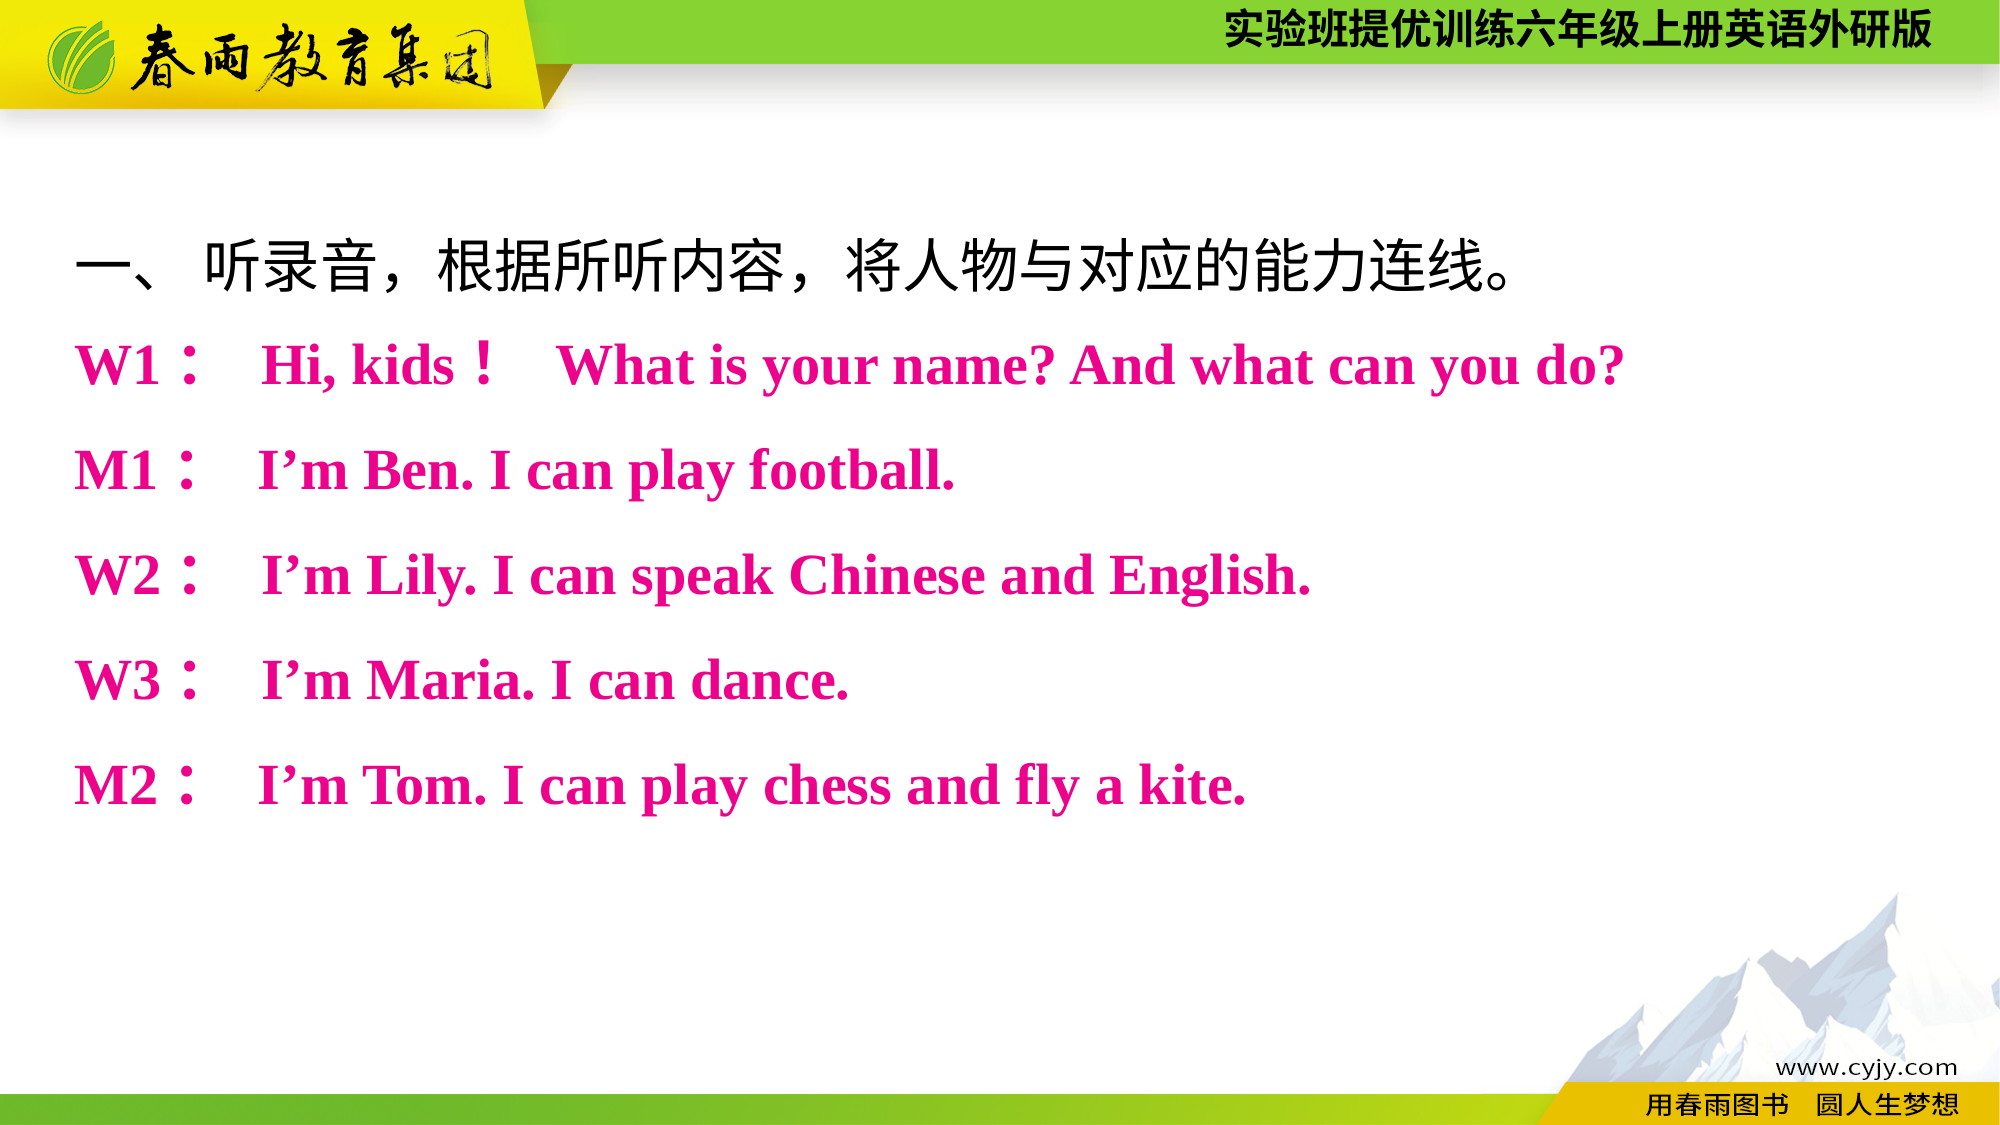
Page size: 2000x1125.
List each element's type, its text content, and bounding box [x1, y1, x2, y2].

list 一、 听录音，根据所听内容，将人物与对应的能力连线。 [59, 187, 1944, 283]
text_box W1： Hi, kids！ What is your name? And what can you do? M1： I’m Ben. I can play football. W2： I’m Lily. I can speak Chinese and English. W3： I’m Maria. I can dance. M2： I’m Tom. I can play chess and fly a kite. [59, 283, 1944, 824]
picture [0, 0, 2000, 1125]
